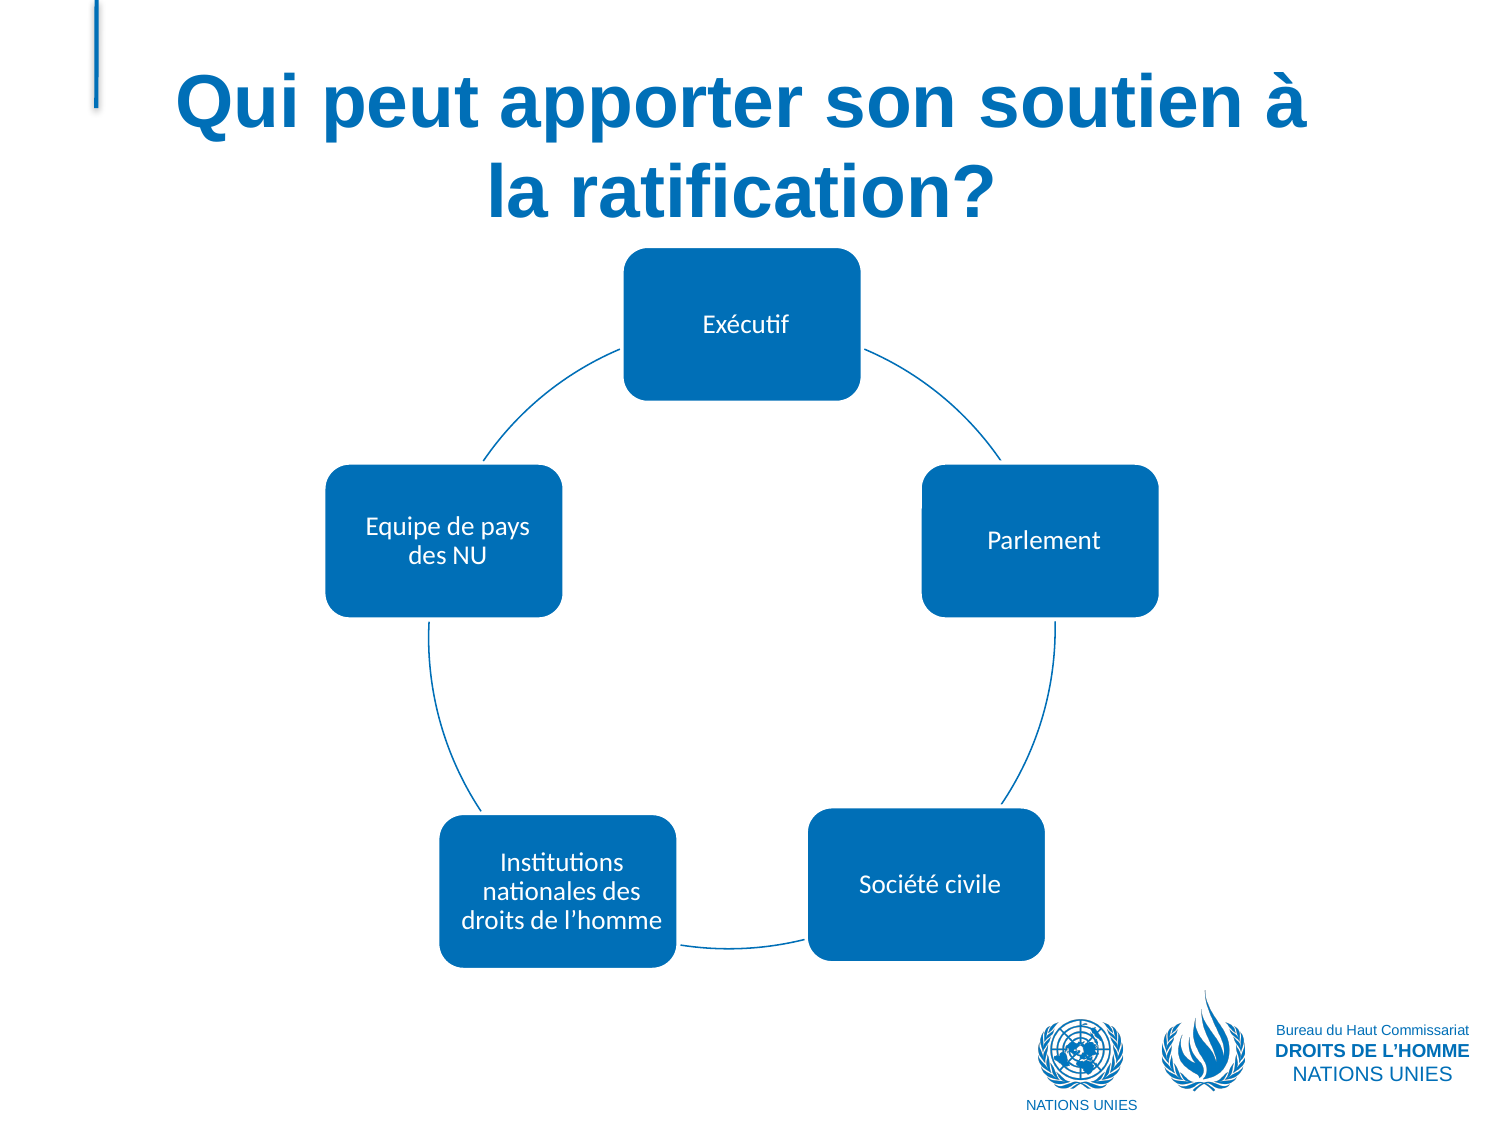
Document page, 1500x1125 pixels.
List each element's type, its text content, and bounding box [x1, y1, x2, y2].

text_box NATIONS UNIES [980, 1088, 1184, 1121]
picture [1037, 990, 1457, 1107]
text_box Bureau du Haut Commissariat DROITS DE L’HOMME NATIONS UNIES [1245, 1013, 1500, 1094]
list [121, 245, 1363, 981]
title Qui peut apporter son soutien à la ratification? [121, 45, 1363, 224]
